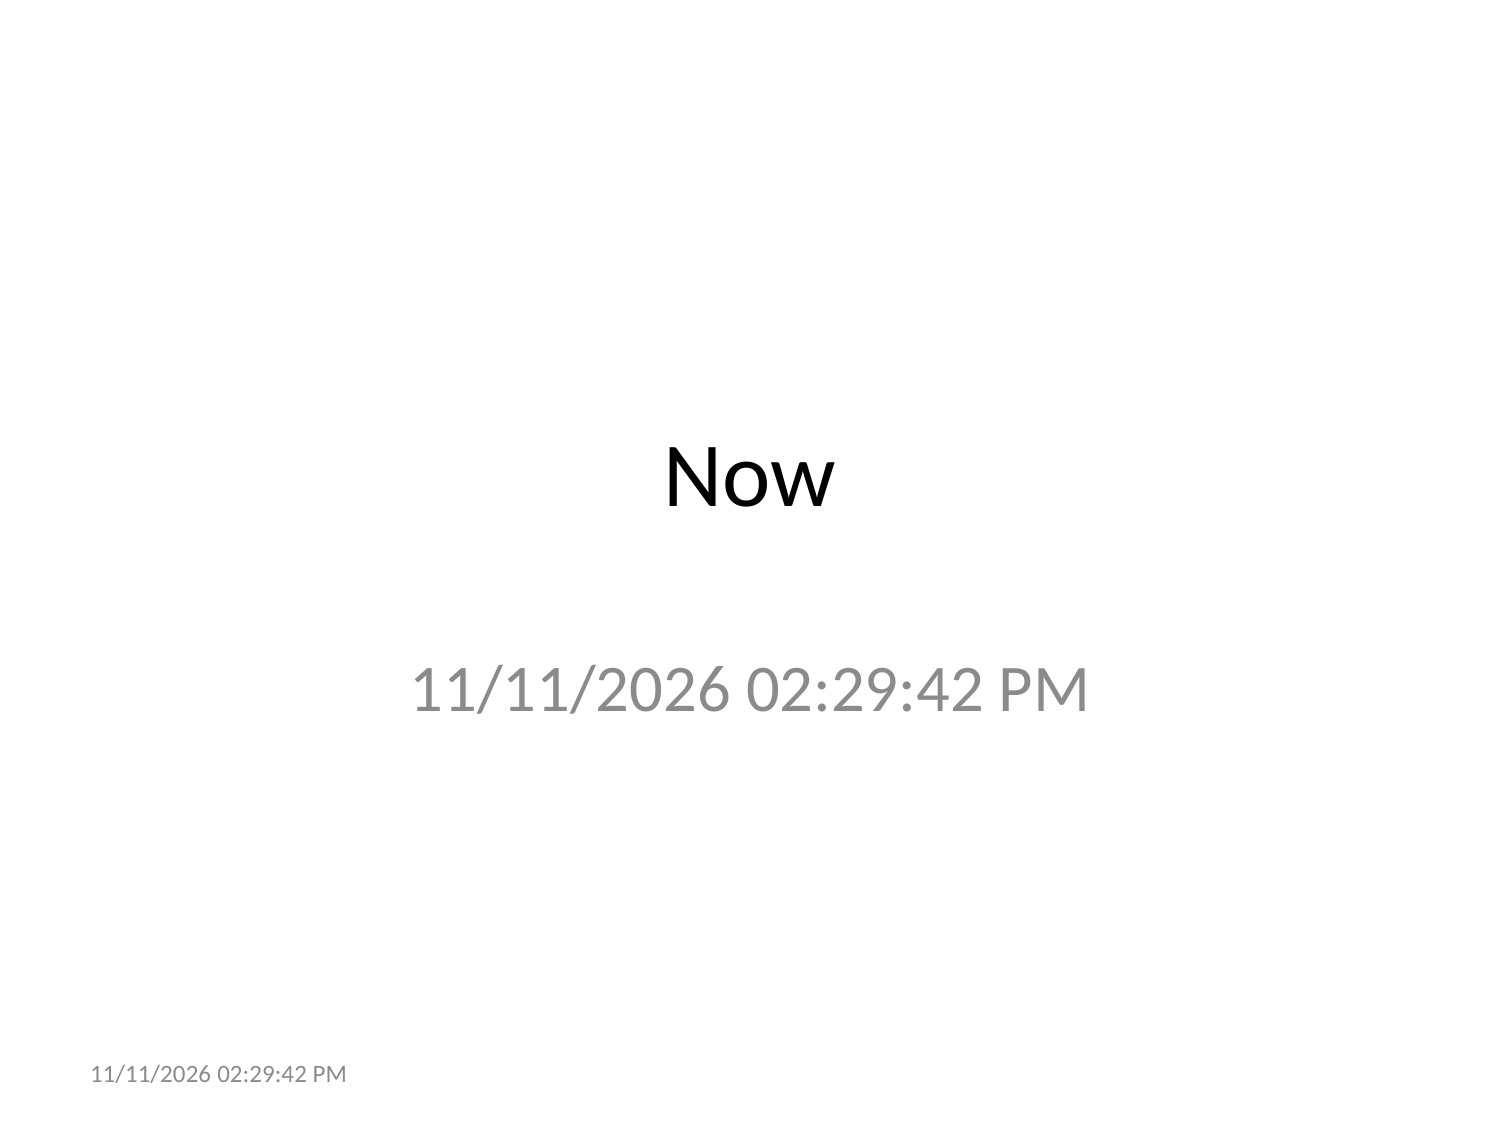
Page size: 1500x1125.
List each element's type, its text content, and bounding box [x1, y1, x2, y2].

subtitle 2011-12-19 10:20:04 AM [225, 637, 1275, 925]
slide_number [75, 1042, 425, 1103]
title Now [112, 349, 1388, 591]
